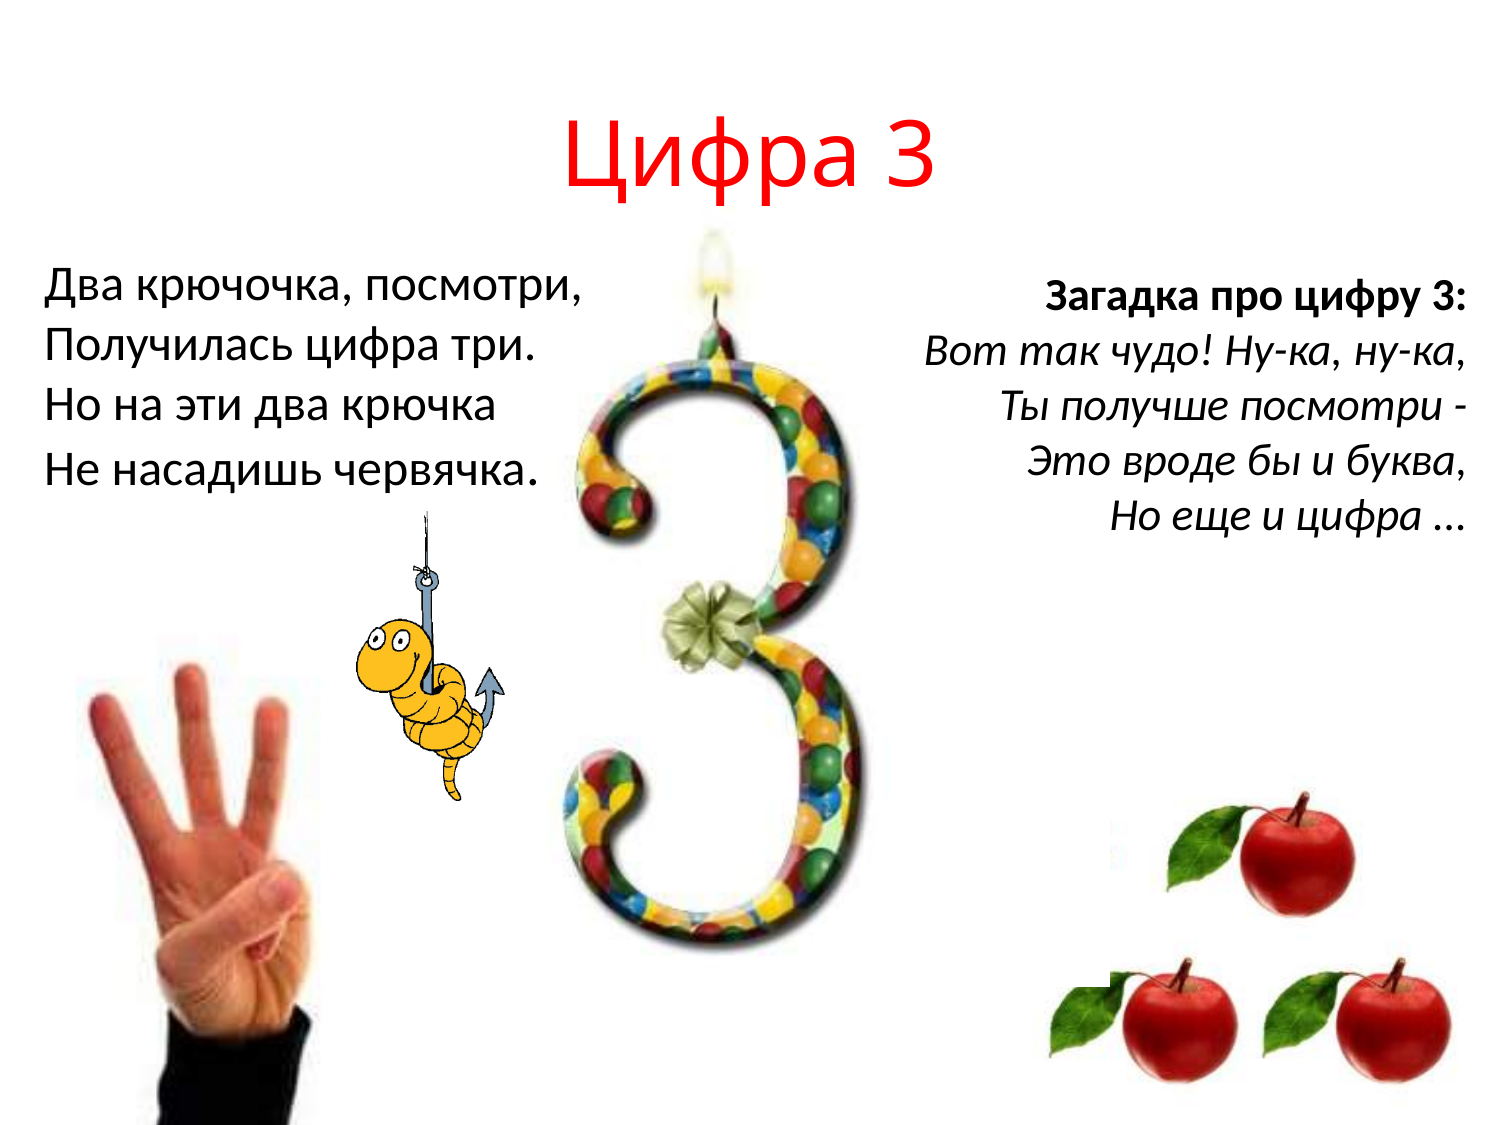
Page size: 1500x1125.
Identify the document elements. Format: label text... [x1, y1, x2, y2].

text_box Загадка про цифру 3: Вот так чудо! Ну-ка, ну-ка, Ты получше посмотри - Это вроде бы и буква, Но еще и цифра ... [1113, 257, 1483, 547]
title Цифра 3 [74, 56, 1425, 244]
picture [76, 596, 479, 1125]
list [329, 206, 1110, 987]
text_box Два крючочка, посмотри, Получилась цифра три. Но на эти два крючка Не насадишь червячка. [29, 243, 324, 504]
picture [356, 510, 505, 801]
picture [1033, 774, 1500, 1125]
